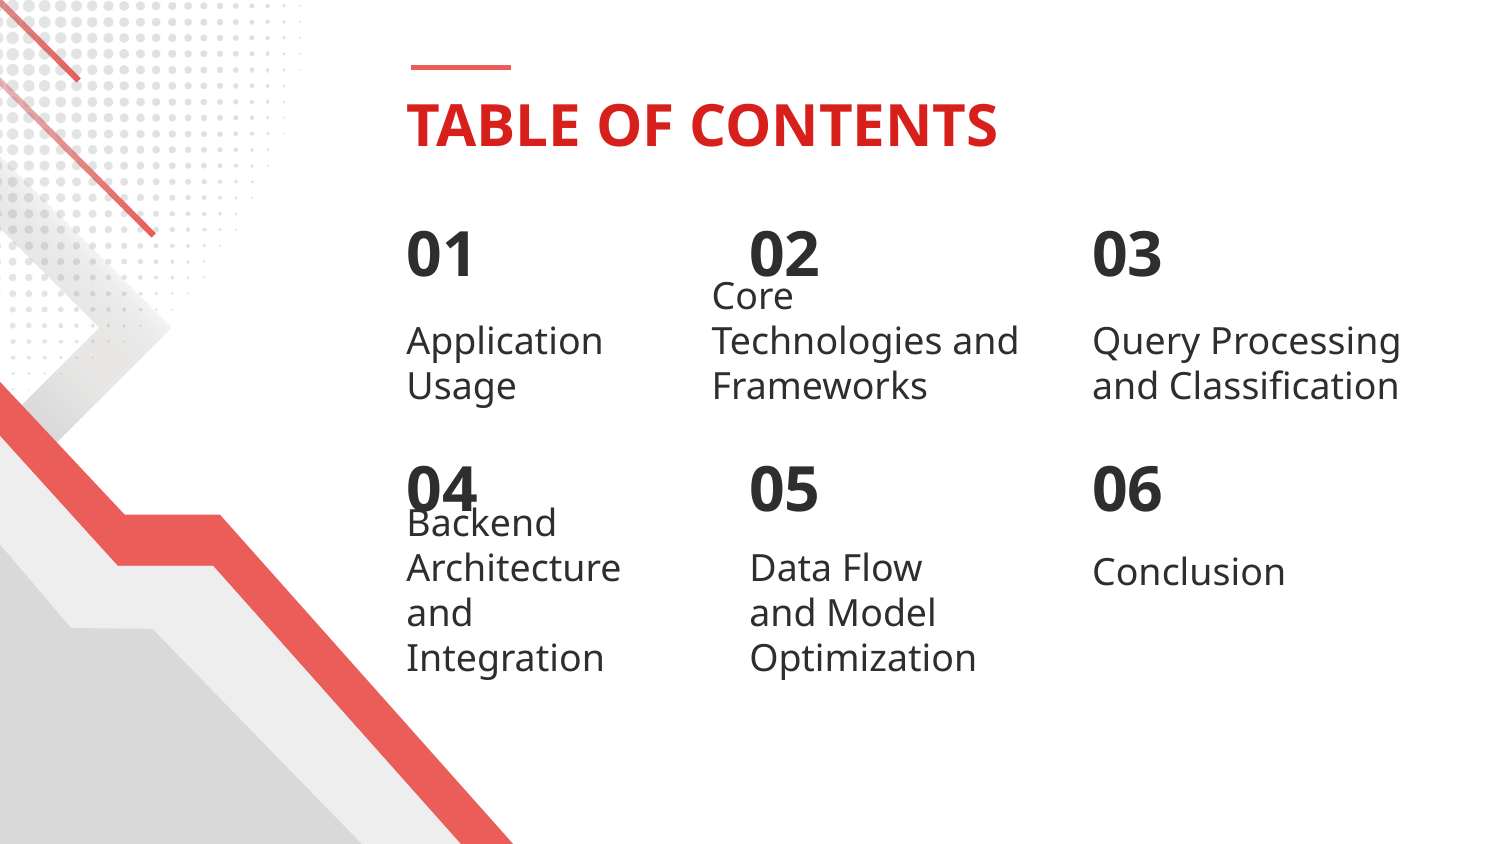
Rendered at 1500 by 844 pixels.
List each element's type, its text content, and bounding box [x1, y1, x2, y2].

subtitle Conclusion [1077, 542, 1398, 608]
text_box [25, 407, 172, 514]
title 05 [734, 445, 855, 539]
title 06 [1077, 445, 1198, 539]
subtitle Core Technologies and Frameworks [696, 301, 1040, 422]
subtitle Backend Architecture and Integration [391, 542, 697, 694]
picture [0, 0, 156, 238]
subtitle Data Flow and Model Optimization [734, 542, 1040, 694]
subtitle Query Processing and Classification [1077, 301, 1420, 422]
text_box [0, 135, 172, 407]
title TABLE OF CONTENTS [391, 72, 1382, 167]
subtitle Application Usage [391, 301, 659, 422]
title 03 [1077, 209, 1198, 301]
title 04 [391, 445, 513, 539]
title 02 [734, 209, 855, 301]
title 01 [391, 209, 513, 301]
